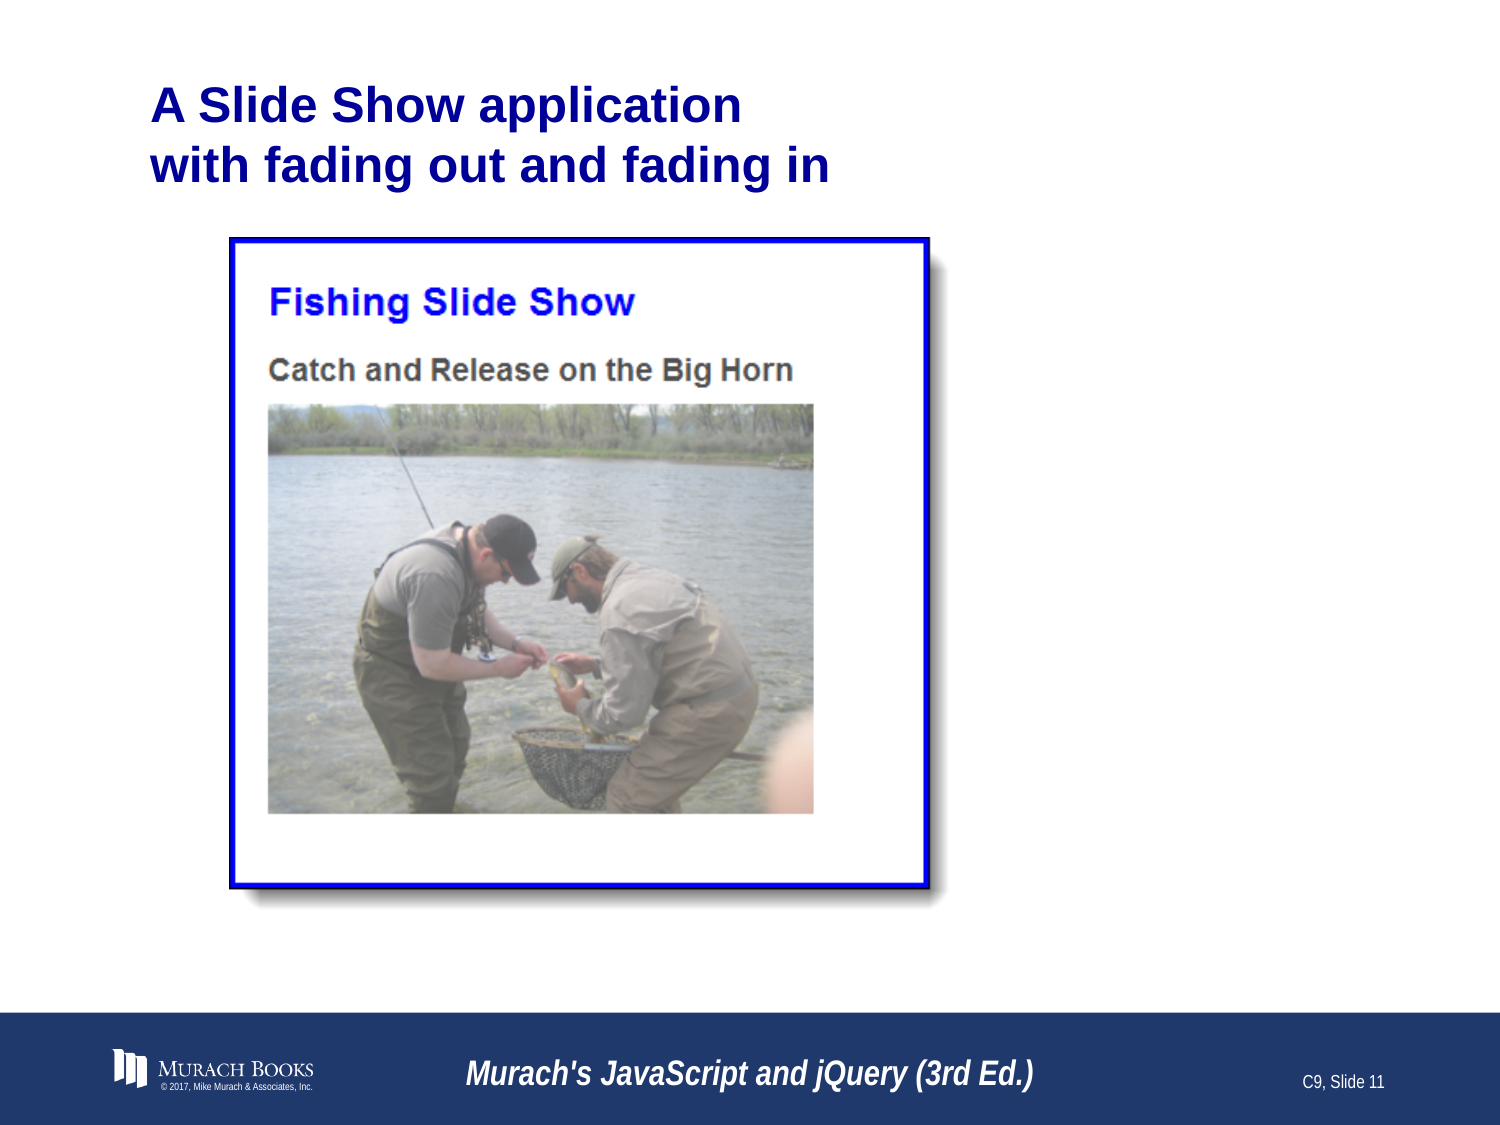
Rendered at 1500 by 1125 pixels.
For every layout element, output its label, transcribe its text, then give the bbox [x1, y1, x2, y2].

picture [229, 237, 951, 911]
footer © 2017, Mike Murach & Associates, Inc. [12, 1025, 463, 1100]
title A Slide Show application with fading out and fading in [150, 72, 1350, 194]
slide_number C9, Slide 11 [1087, 1025, 1400, 1100]
slide_number Murach's JavaScript and jQuery (3rd Ed.) [463, 1025, 1050, 1100]
